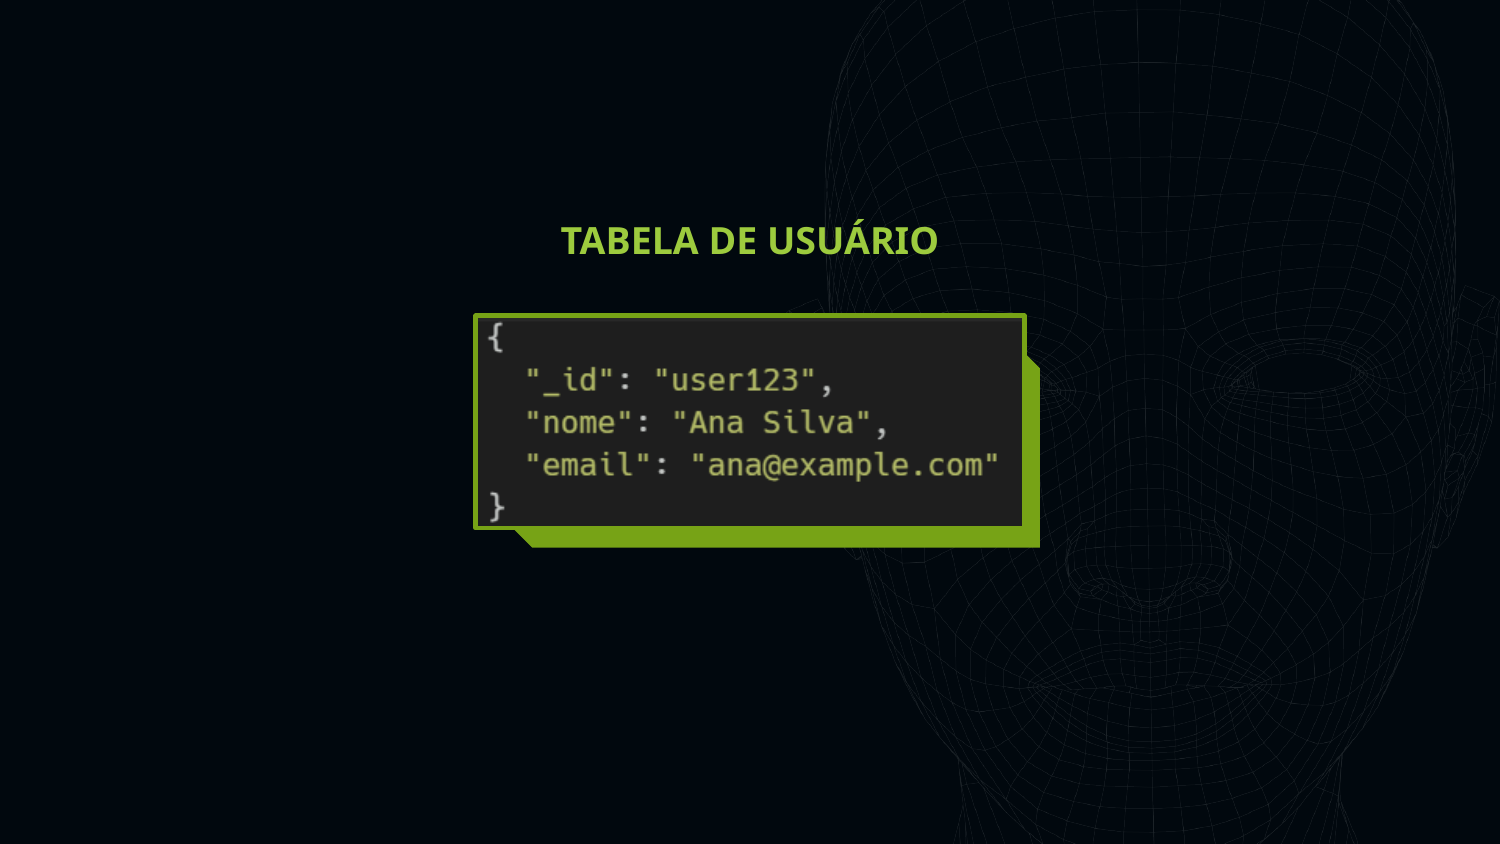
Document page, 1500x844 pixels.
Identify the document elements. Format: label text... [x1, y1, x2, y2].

text_box [517, 355, 1040, 548]
text_box TABELA DE USUÁRIO [207, 202, 1293, 278]
picture [477, 317, 1023, 526]
